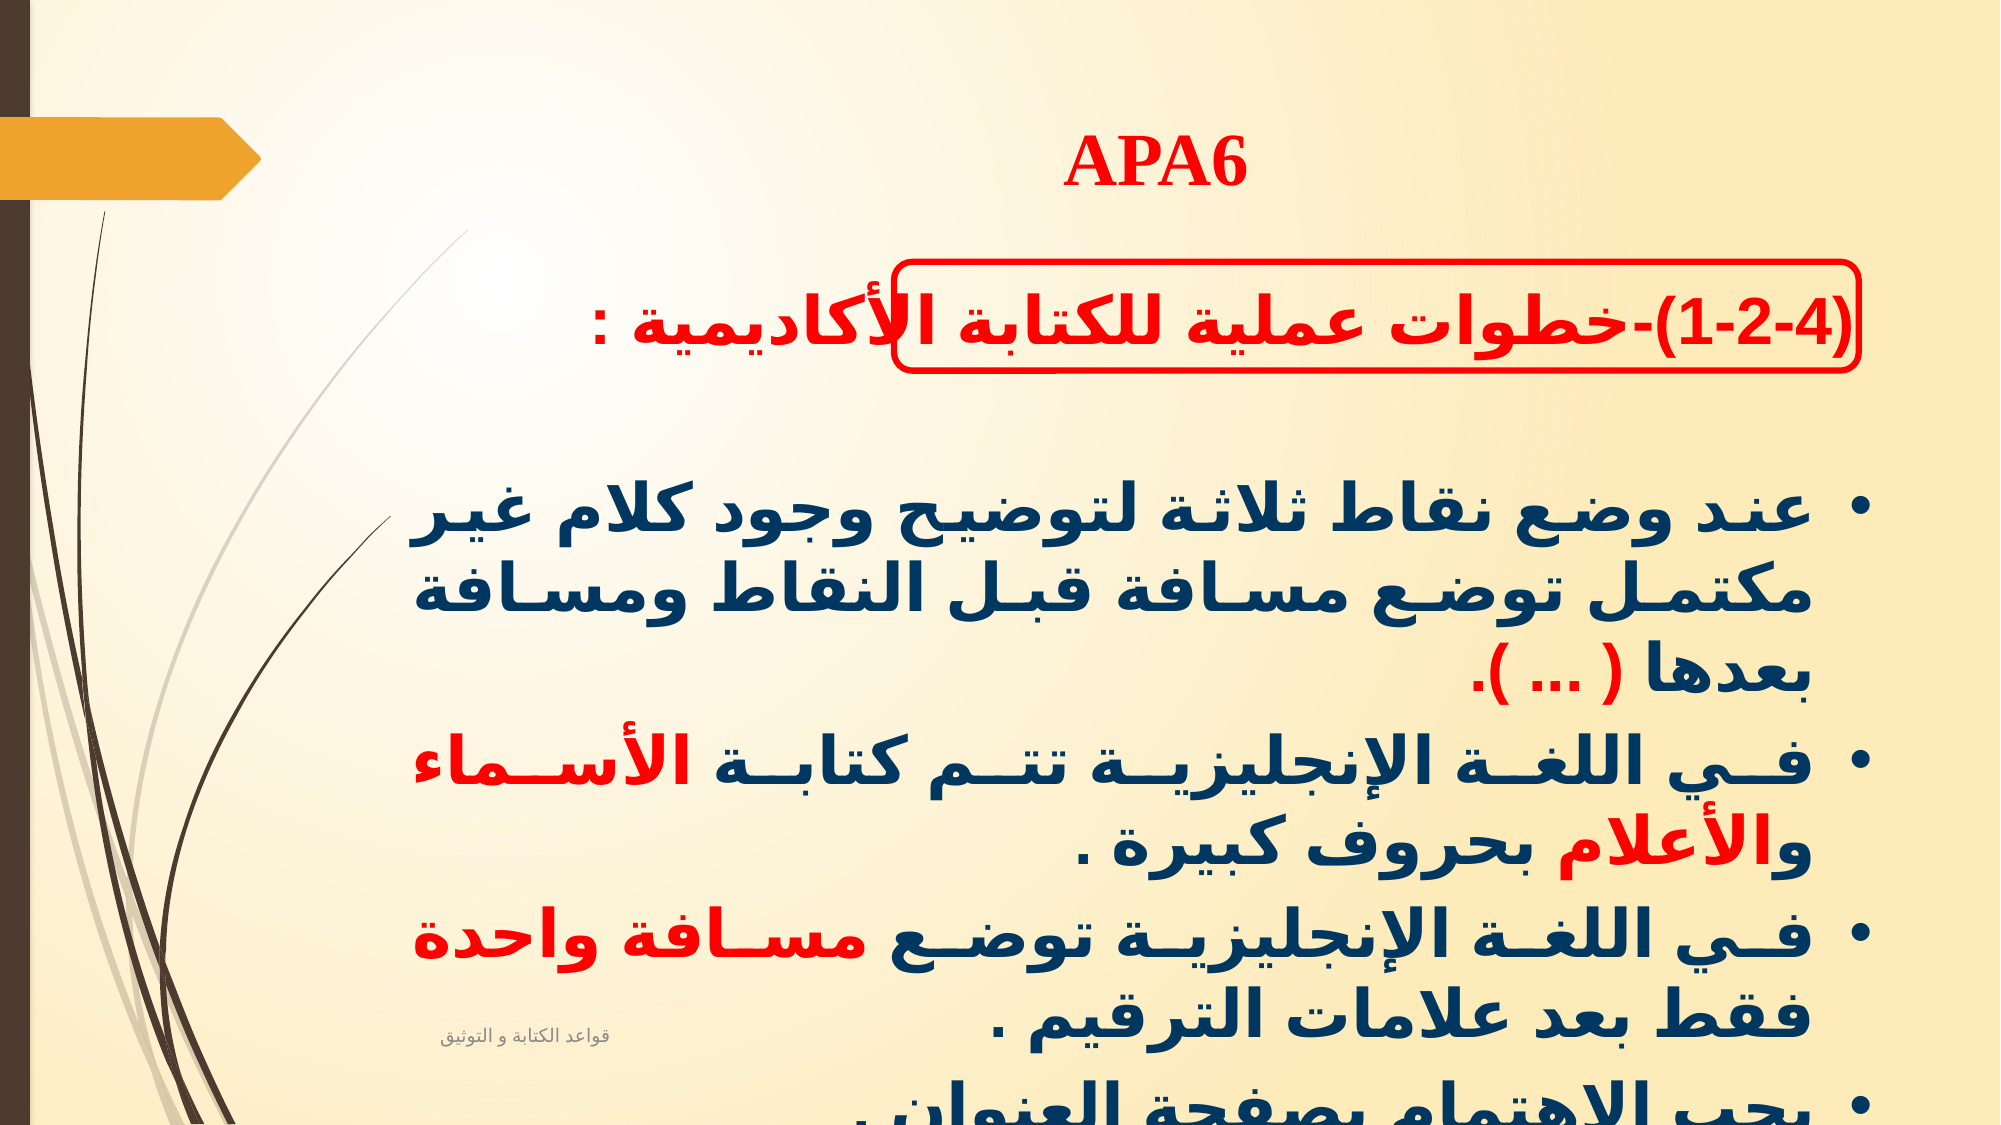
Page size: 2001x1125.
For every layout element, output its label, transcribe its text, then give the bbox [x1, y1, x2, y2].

footer قواعد الكتابة و التوثيق [424, 1006, 1675, 1067]
list (1-2-4)-خطوات عملية للكتابة الأكاديمية : عند وضع نقاط ثلاثة لتوضيح وجود كلام غير مكتمل توضع مسافة قبل النقاط ومسافة بعدها ( ... ). في اللغة الإنجليزية تتم كتابة الأسماء والأعلام بحروف كبيرة . في اللغة الإنجليزية توضع مسافة واحدة فقط بعد علامات الترقيم . يجب الاهتمام بصفحة العنوان . [397, 270, 1888, 970]
title APA6 [425, 102, 1888, 270]
text_box [892, 260, 1861, 372]
